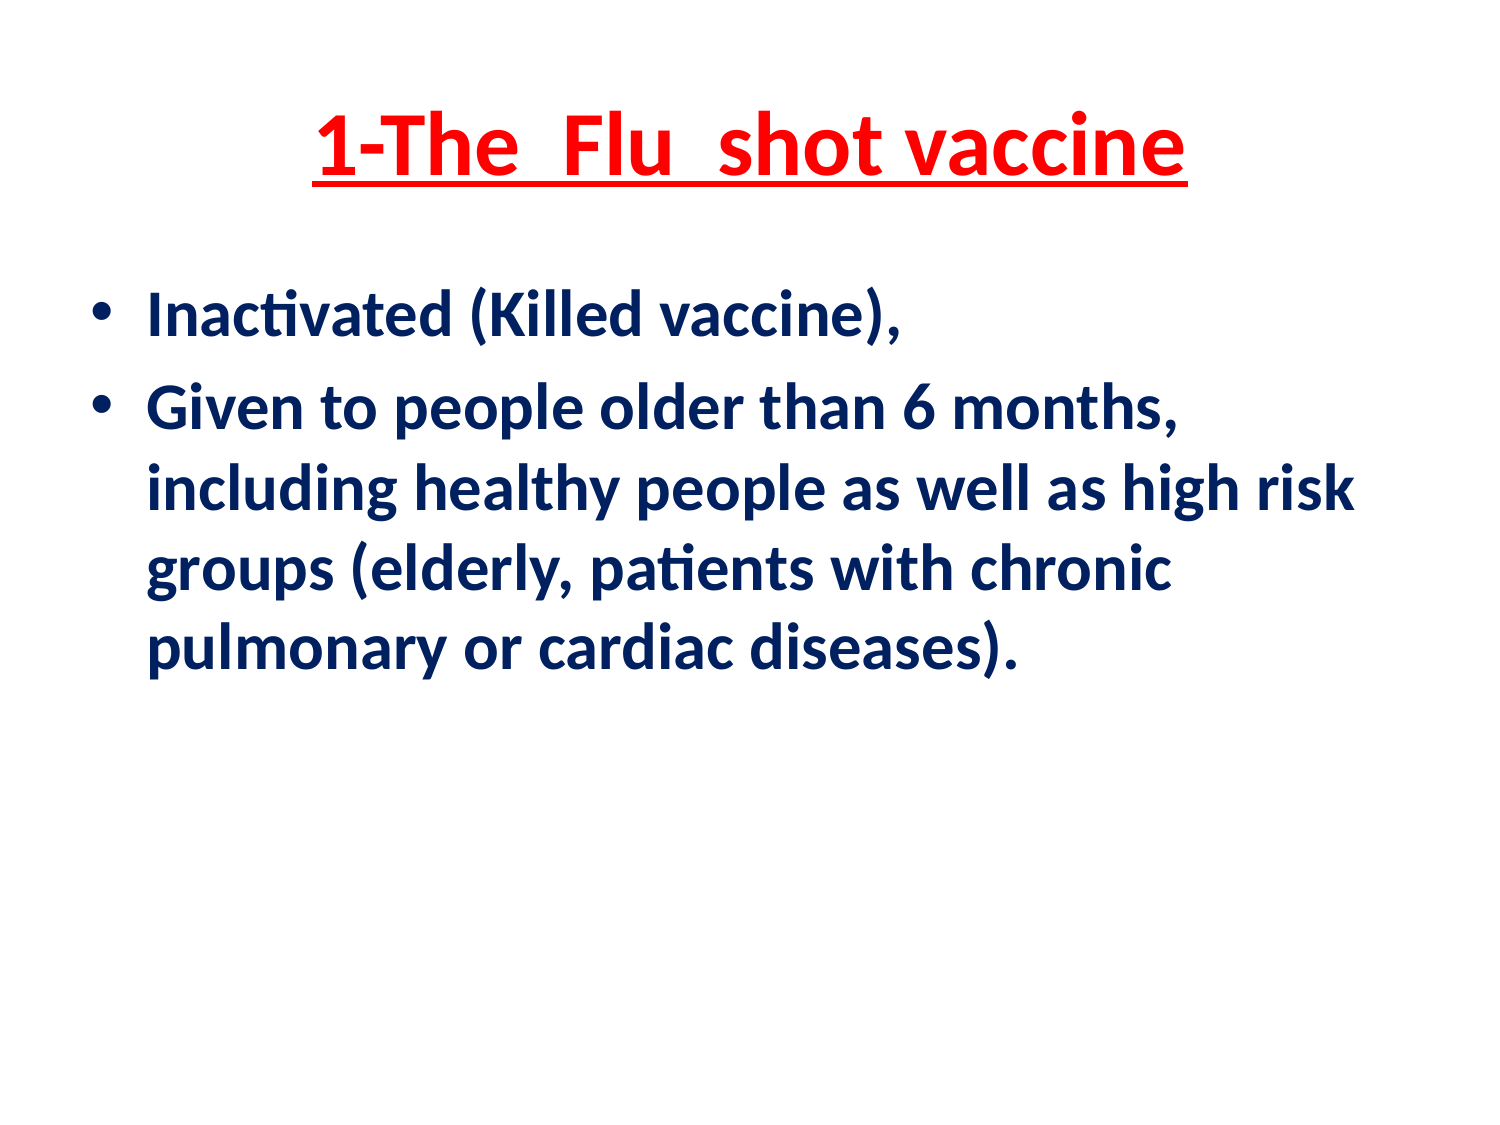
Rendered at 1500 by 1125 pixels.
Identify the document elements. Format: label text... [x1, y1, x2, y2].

title 1-The Flu shot vaccine [75, 45, 1425, 233]
list Inactivated (Killed vaccine), Given to people older than 6 months, including healthy people as well as high risk groups (elderly, patients with chronic pulmonary or cardiac diseases). [75, 262, 1425, 1005]
